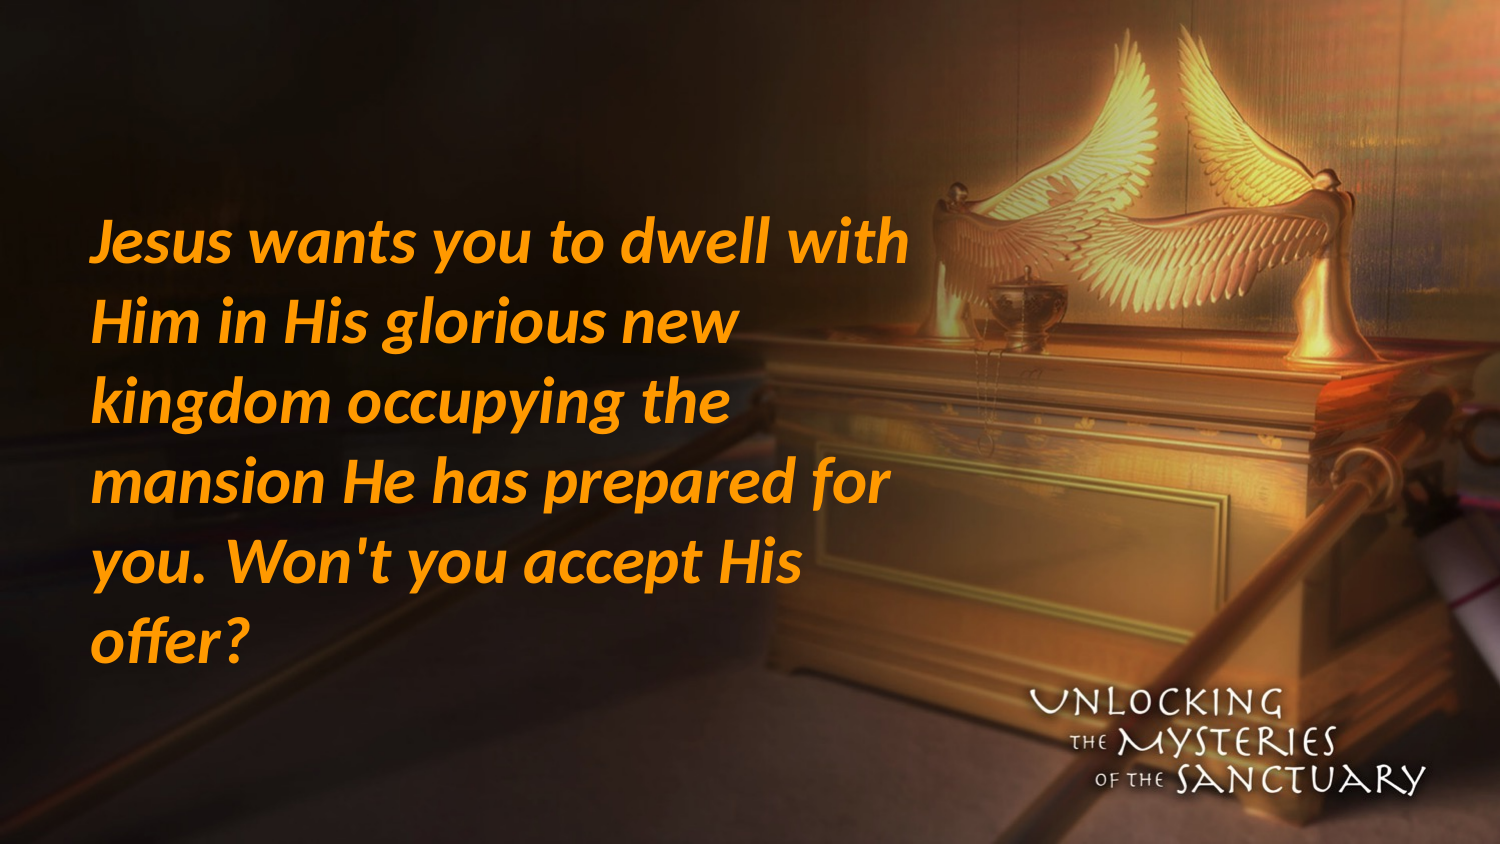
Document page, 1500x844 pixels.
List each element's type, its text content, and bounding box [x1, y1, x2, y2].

list Jesus wants you to dwell with Him in His glorious new kingdom occupying the mansion He has prepared for you. Won't you accept His offer? [75, 188, 988, 754]
picture [0, 0, 1500, 844]
